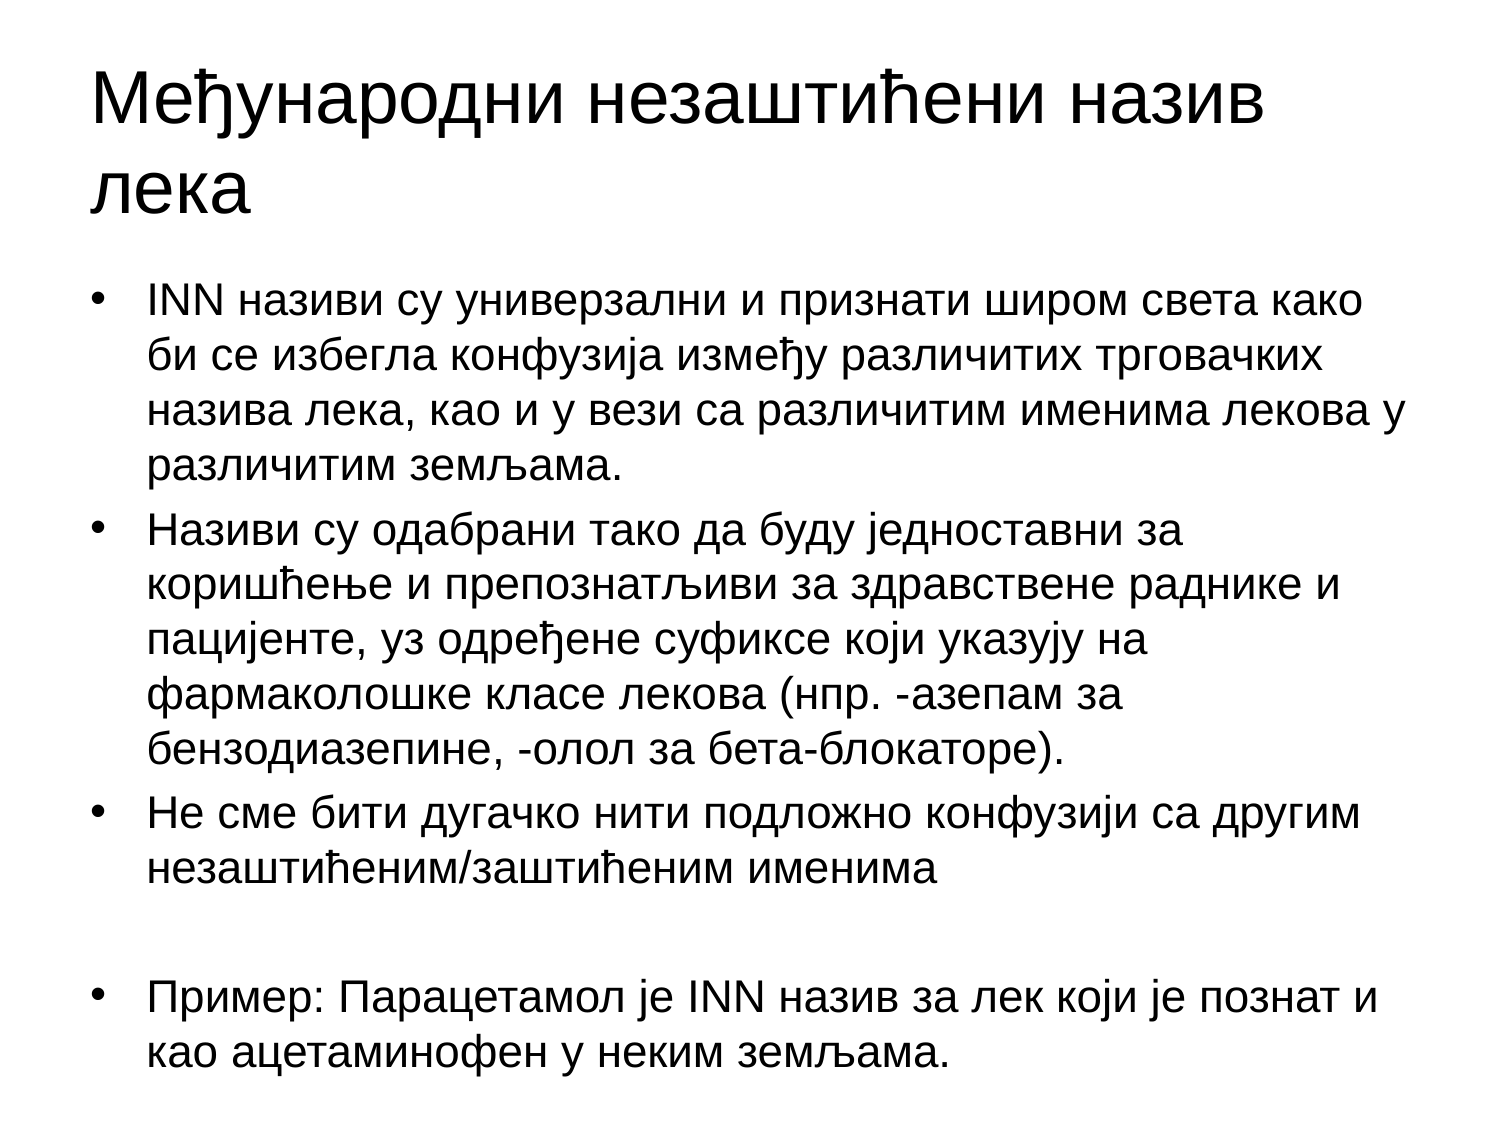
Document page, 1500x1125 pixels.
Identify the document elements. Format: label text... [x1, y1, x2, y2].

title Међународни незаштићени назив лека [75, 45, 1425, 233]
list INN називи су универзални и признати широм света како би се избегла конфузија између различитих трговачких назива лека, као и у вези са различитим именима лекова у различитим земљама. Називи су одабрани тако да буду једноставни за коришћење и препознатљиви за здравствене раднике и пацијенте, уз одређене суфиксе који указују на фармаколошке класе лекова (нпр. -азепам за бензодиазепине, -олол за бета-блокаторе). Не сме бити дугачко нити подложно конфузији са другим незаштићеним/заштићеним именима Пример: Парацетамол је INN назив за лек који је познат и као ацетаминофен у неким земљама. [75, 262, 1425, 1005]
